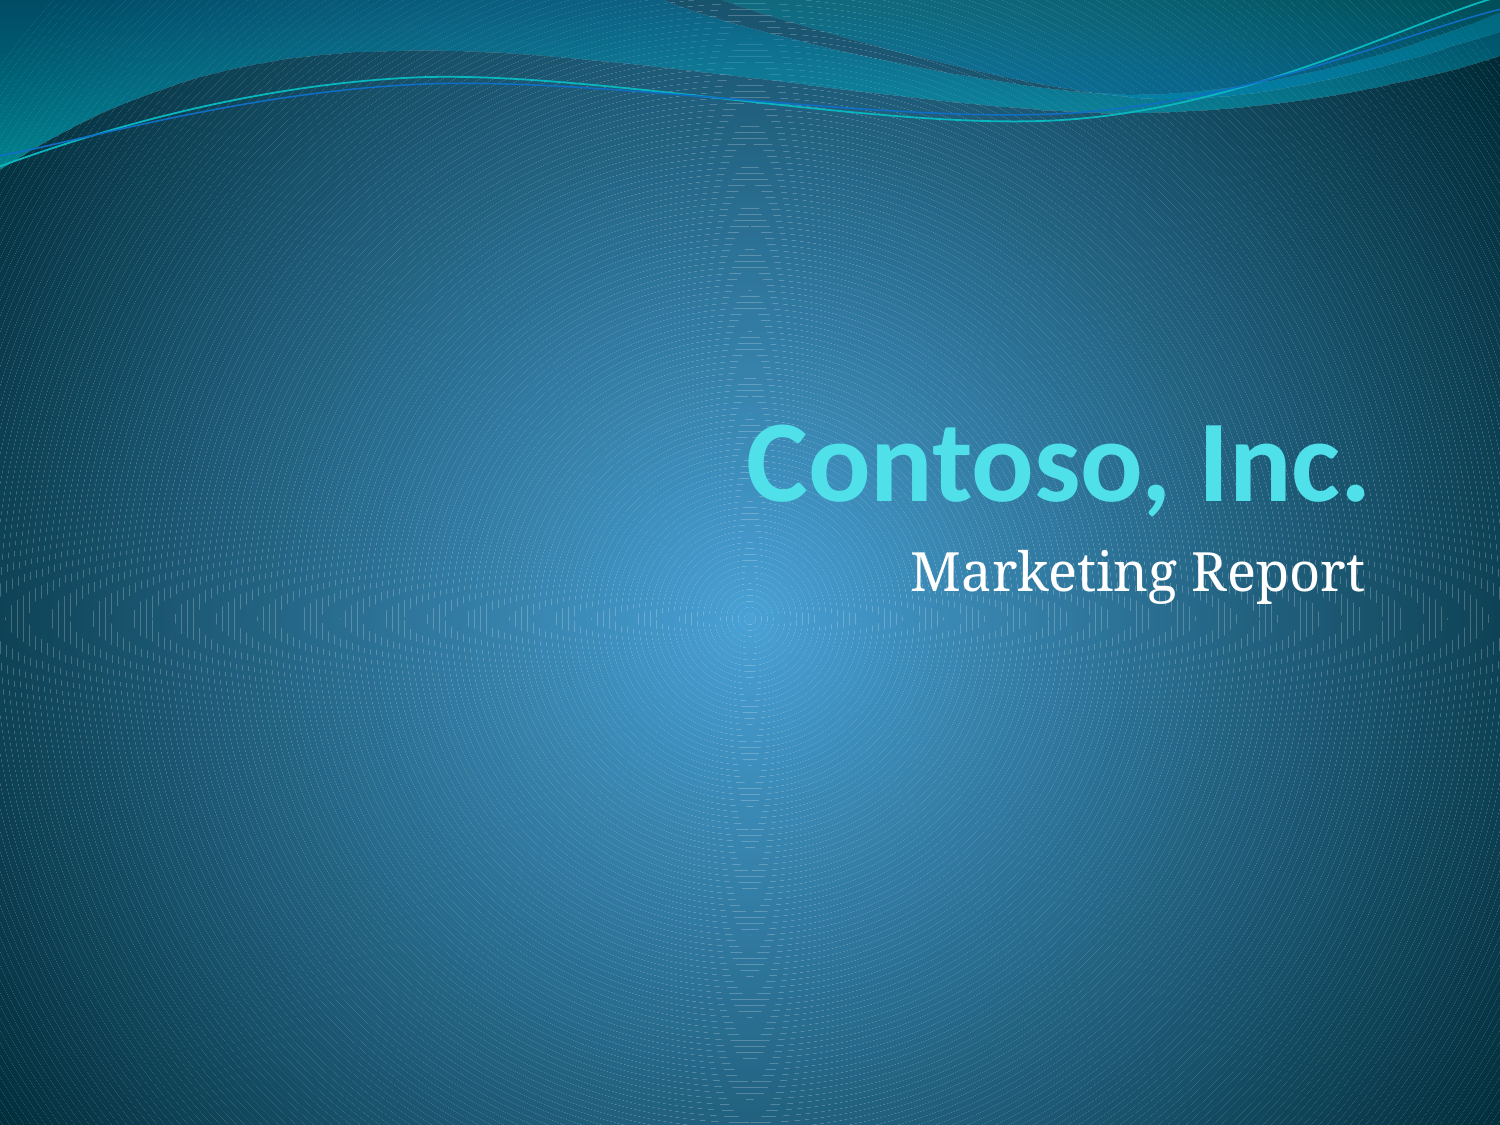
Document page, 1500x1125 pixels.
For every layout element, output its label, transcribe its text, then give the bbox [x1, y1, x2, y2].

subtitle Marketing Report [87, 529, 1376, 818]
title Contoso, Inc. [87, 224, 1376, 525]
